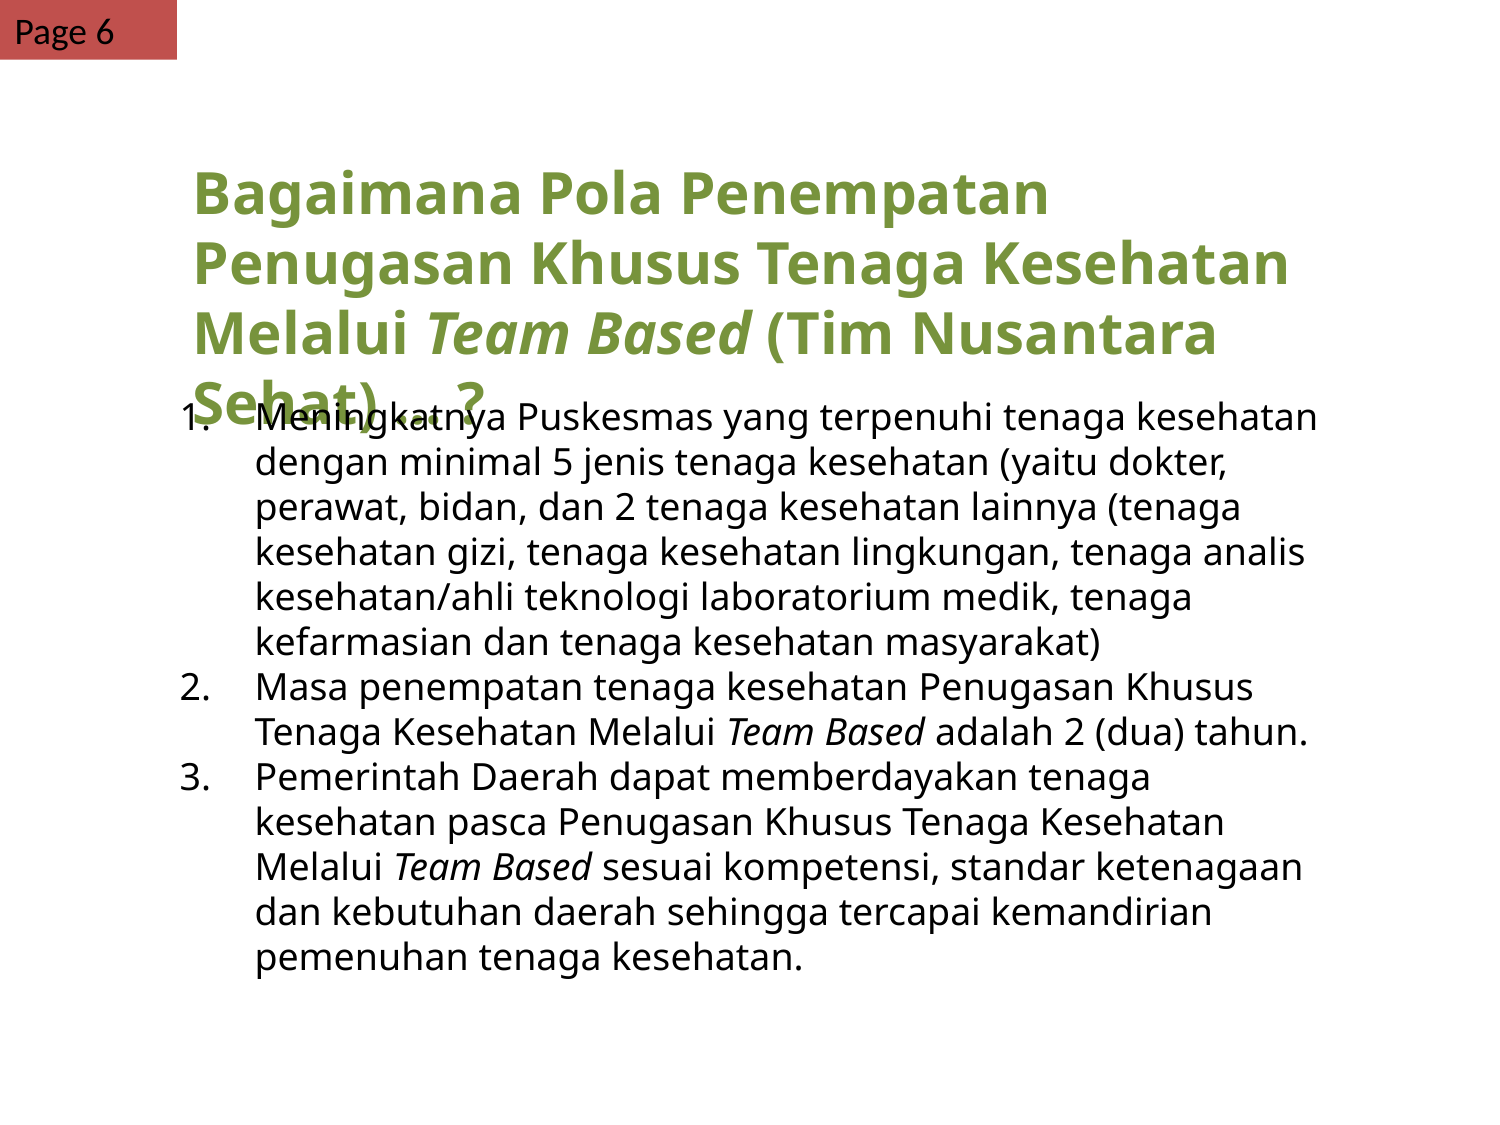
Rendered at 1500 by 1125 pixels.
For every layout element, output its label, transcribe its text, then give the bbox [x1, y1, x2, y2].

text_box Page 6 [0, 0, 177, 60]
text_box Bagaimana Pola Penempatan Penugasan Khusus Tenaga Kesehatan Melalui Team Based (Tim Nusantara Sehat) ... ? [178, 148, 1400, 444]
text_box Meningkatnya Puskesmas yang terpenuhi tenaga kesehatan dengan minimal 5 jenis tenaga kesehatan (yaitu dokter, perawat, bidan, dan 2 tenaga kesehatan lainnya (tenaga kesehatan gizi, tenaga kesehatan lingkungan, tenaga analis kesehatan/ahli teknologi laboratorium medik, tenaga kefarmasian dan tenaga kesehatan masyarakat) Masa penempatan tenaga kesehatan Penugasan Khusus Tenaga Kesehatan Melalui Team Based adalah 2 (dua) tahun. Pemerintah Daerah dapat memberdayakan tenaga kesehatan pasca Penugasan Khusus Tenaga Kesehatan Melalui Team Based sesuai kompetensi, standar ketenagaan dan kebutuhan daerah sehingga tercapai kemandirian pemenuhan tenaga kesehatan. [164, 385, 1346, 985]
